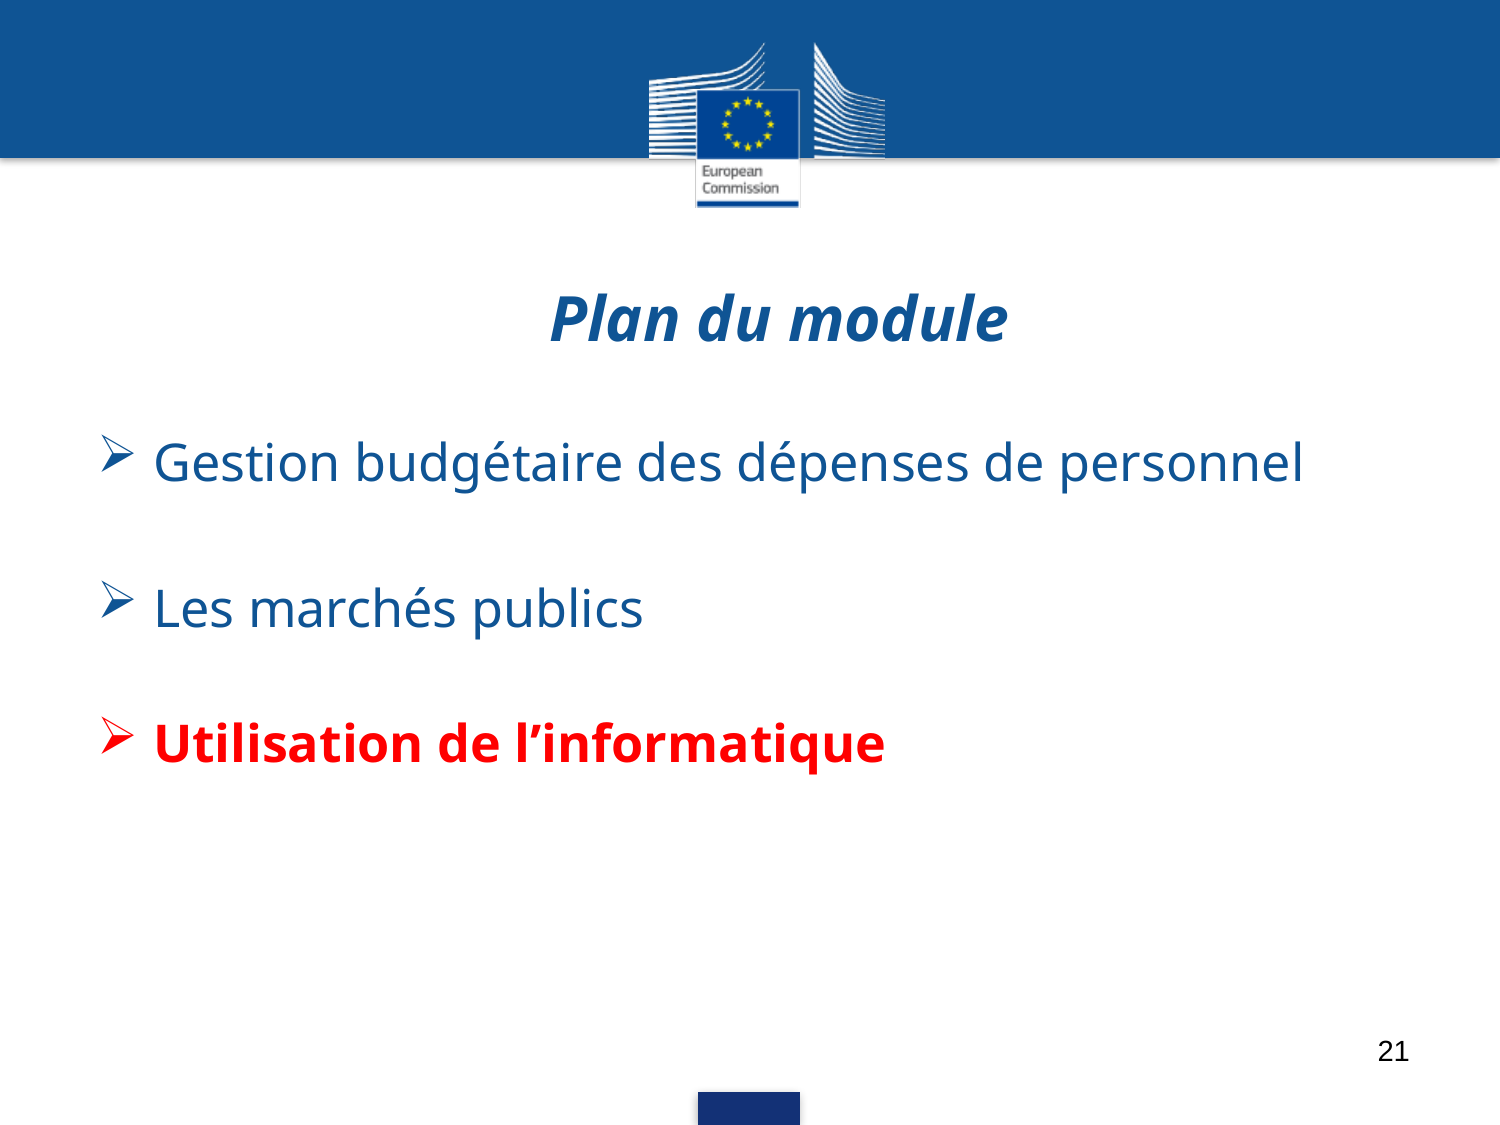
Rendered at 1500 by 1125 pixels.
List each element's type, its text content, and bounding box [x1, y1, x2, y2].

slide_number 21 [1074, 1024, 1426, 1103]
title Plan du module [0, 222, 1500, 411]
list Gestion budgétaire des dépenses de personnel Les marchés publics Utilisation de l’informatique [82, 421, 1432, 777]
picture [649, 42, 885, 208]
